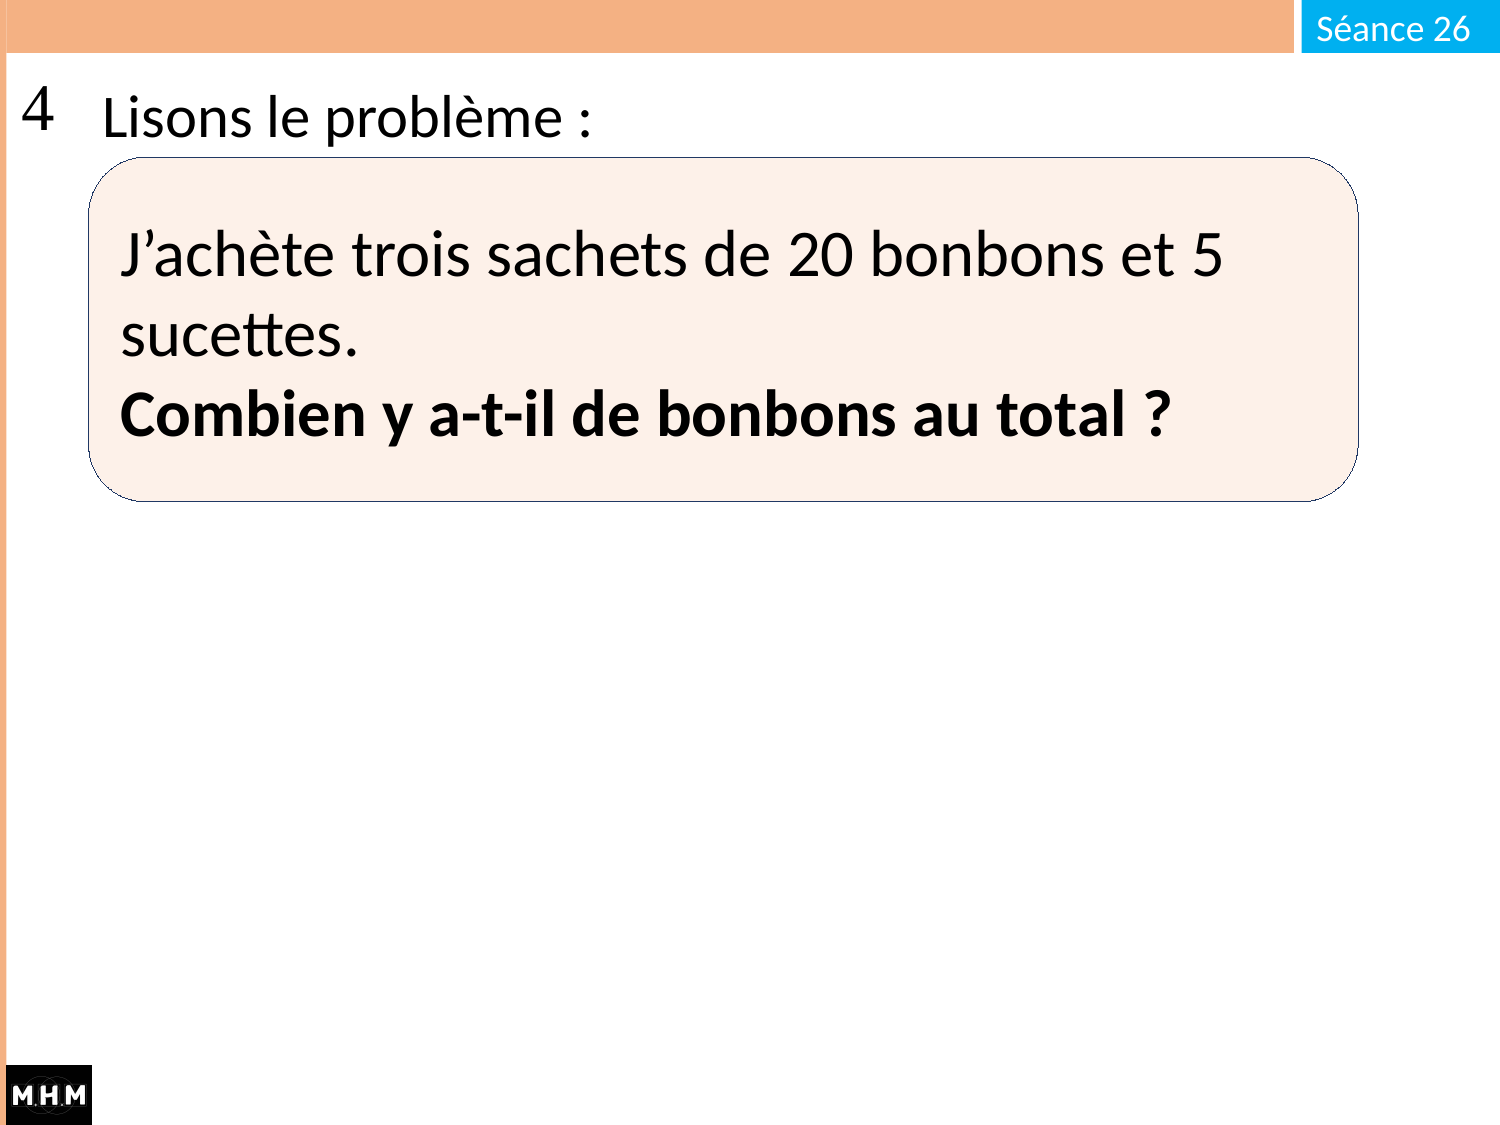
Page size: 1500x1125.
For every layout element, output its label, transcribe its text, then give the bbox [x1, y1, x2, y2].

title Lisons le problème : [87, 32, 1381, 157]
text_box J’achète trois sachets de 20 bonbons et 5 sucettes. Combien y a-t-il de bonbons au total ? [88, 157, 1359, 502]
picture [6, 1065, 92, 1125]
